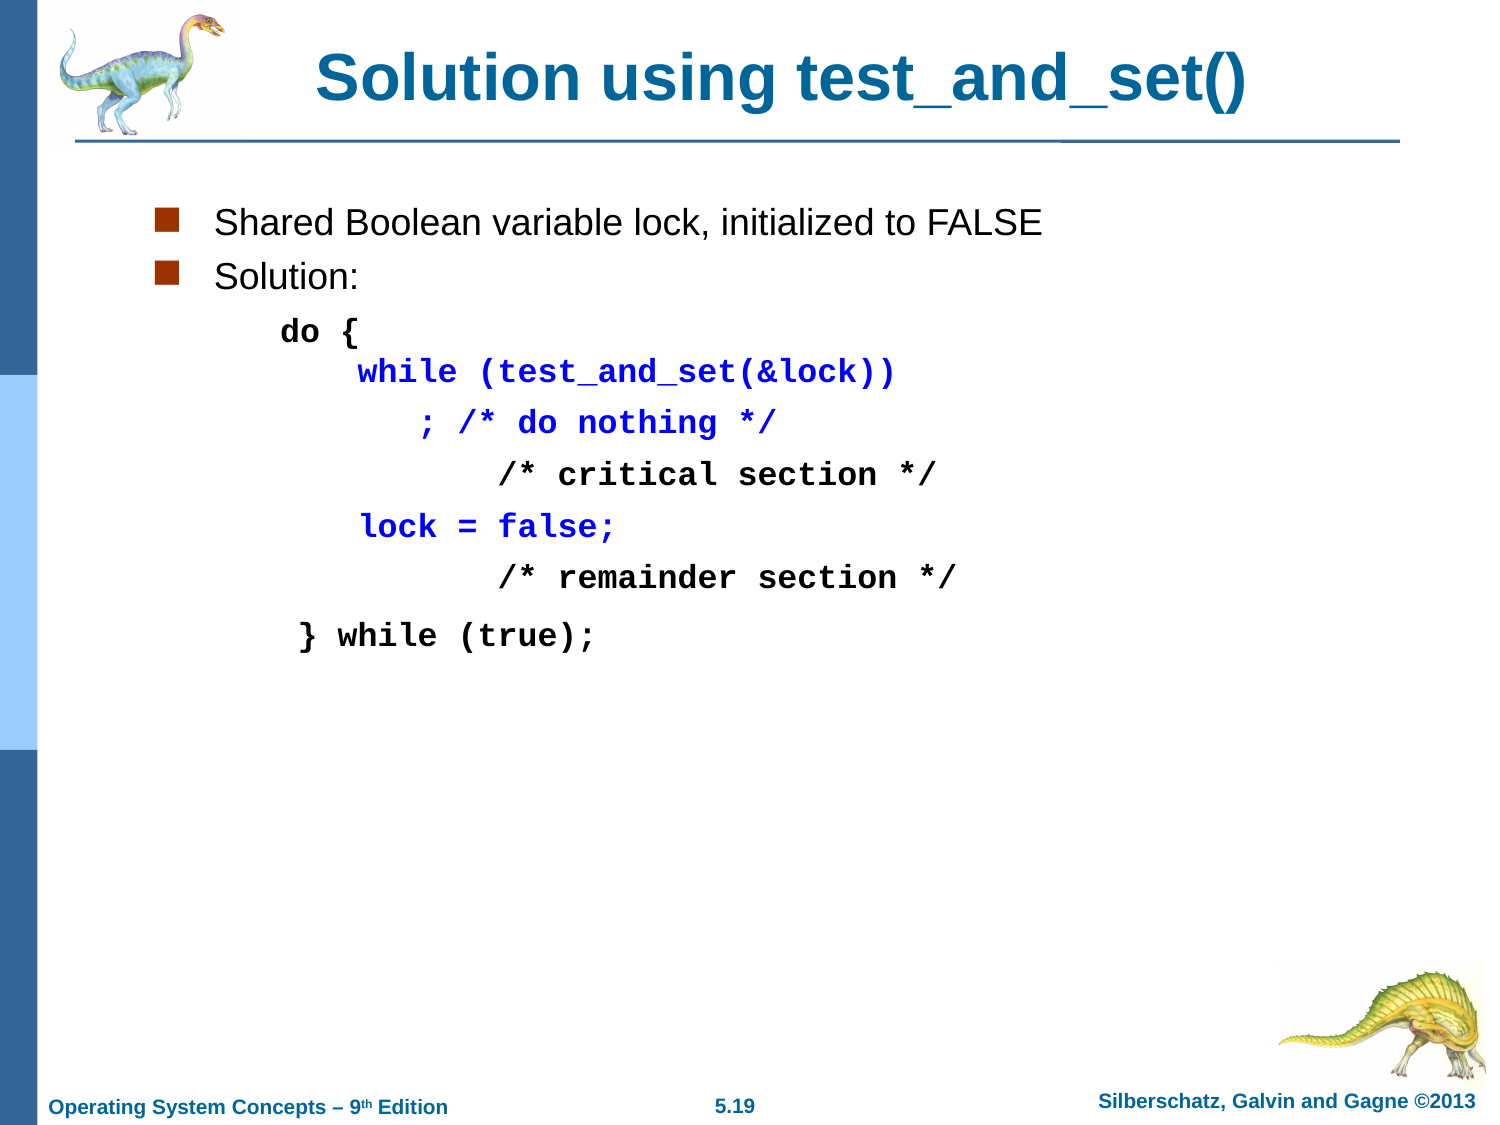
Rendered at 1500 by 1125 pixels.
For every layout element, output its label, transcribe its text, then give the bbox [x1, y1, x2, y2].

picture [1275, 959, 1486, 1090]
list Shared Boolean variable lock, initialized to FALSE Solution: do { while (test_and_set(&lock)) ; /* do nothing */ /* critical section */ lock = false; /* remainder section */ } while (true); [142, 195, 1269, 741]
title Solution using test_and_set() [139, 26, 1425, 122]
picture [46, 0, 243, 149]
